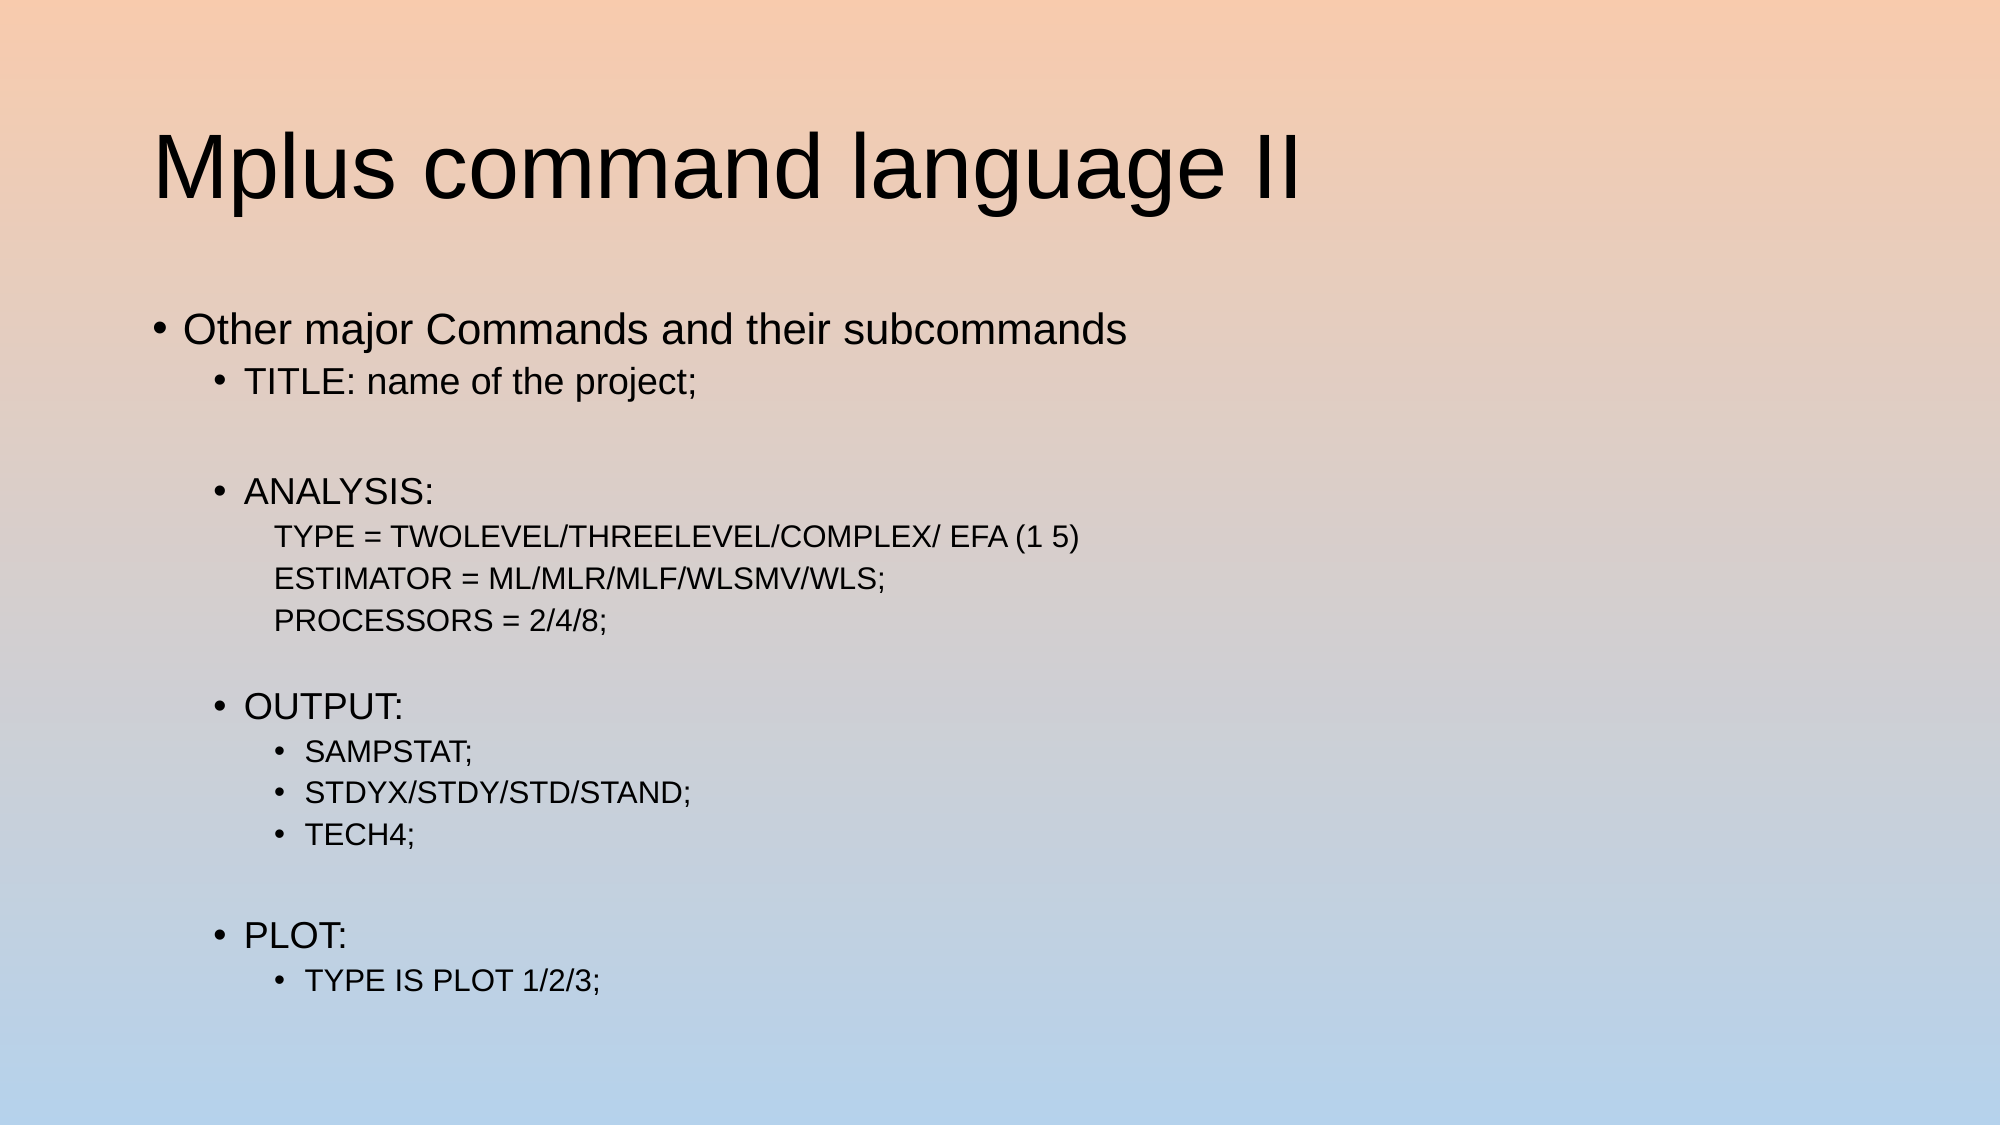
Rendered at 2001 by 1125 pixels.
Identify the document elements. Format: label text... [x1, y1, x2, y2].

title Mplus command language II [137, 59, 1863, 278]
list Other major Commands and their subcommands TITLE: name of the project; ANALYSIS: TYPE = TWOLEVEL/THREELEVEL/COMPLEX/ EFA (1 5) ESTIMATOR = ML/MLR/MLF/WLSMV/WLS; PROCESSORS = 2/4/8; OUTPUT: SAMPSTAT; STDYX/STDY/STD/STAND; TECH4; PLOT: TYPE IS PLOT 1/2/3; [137, 299, 1863, 1014]
